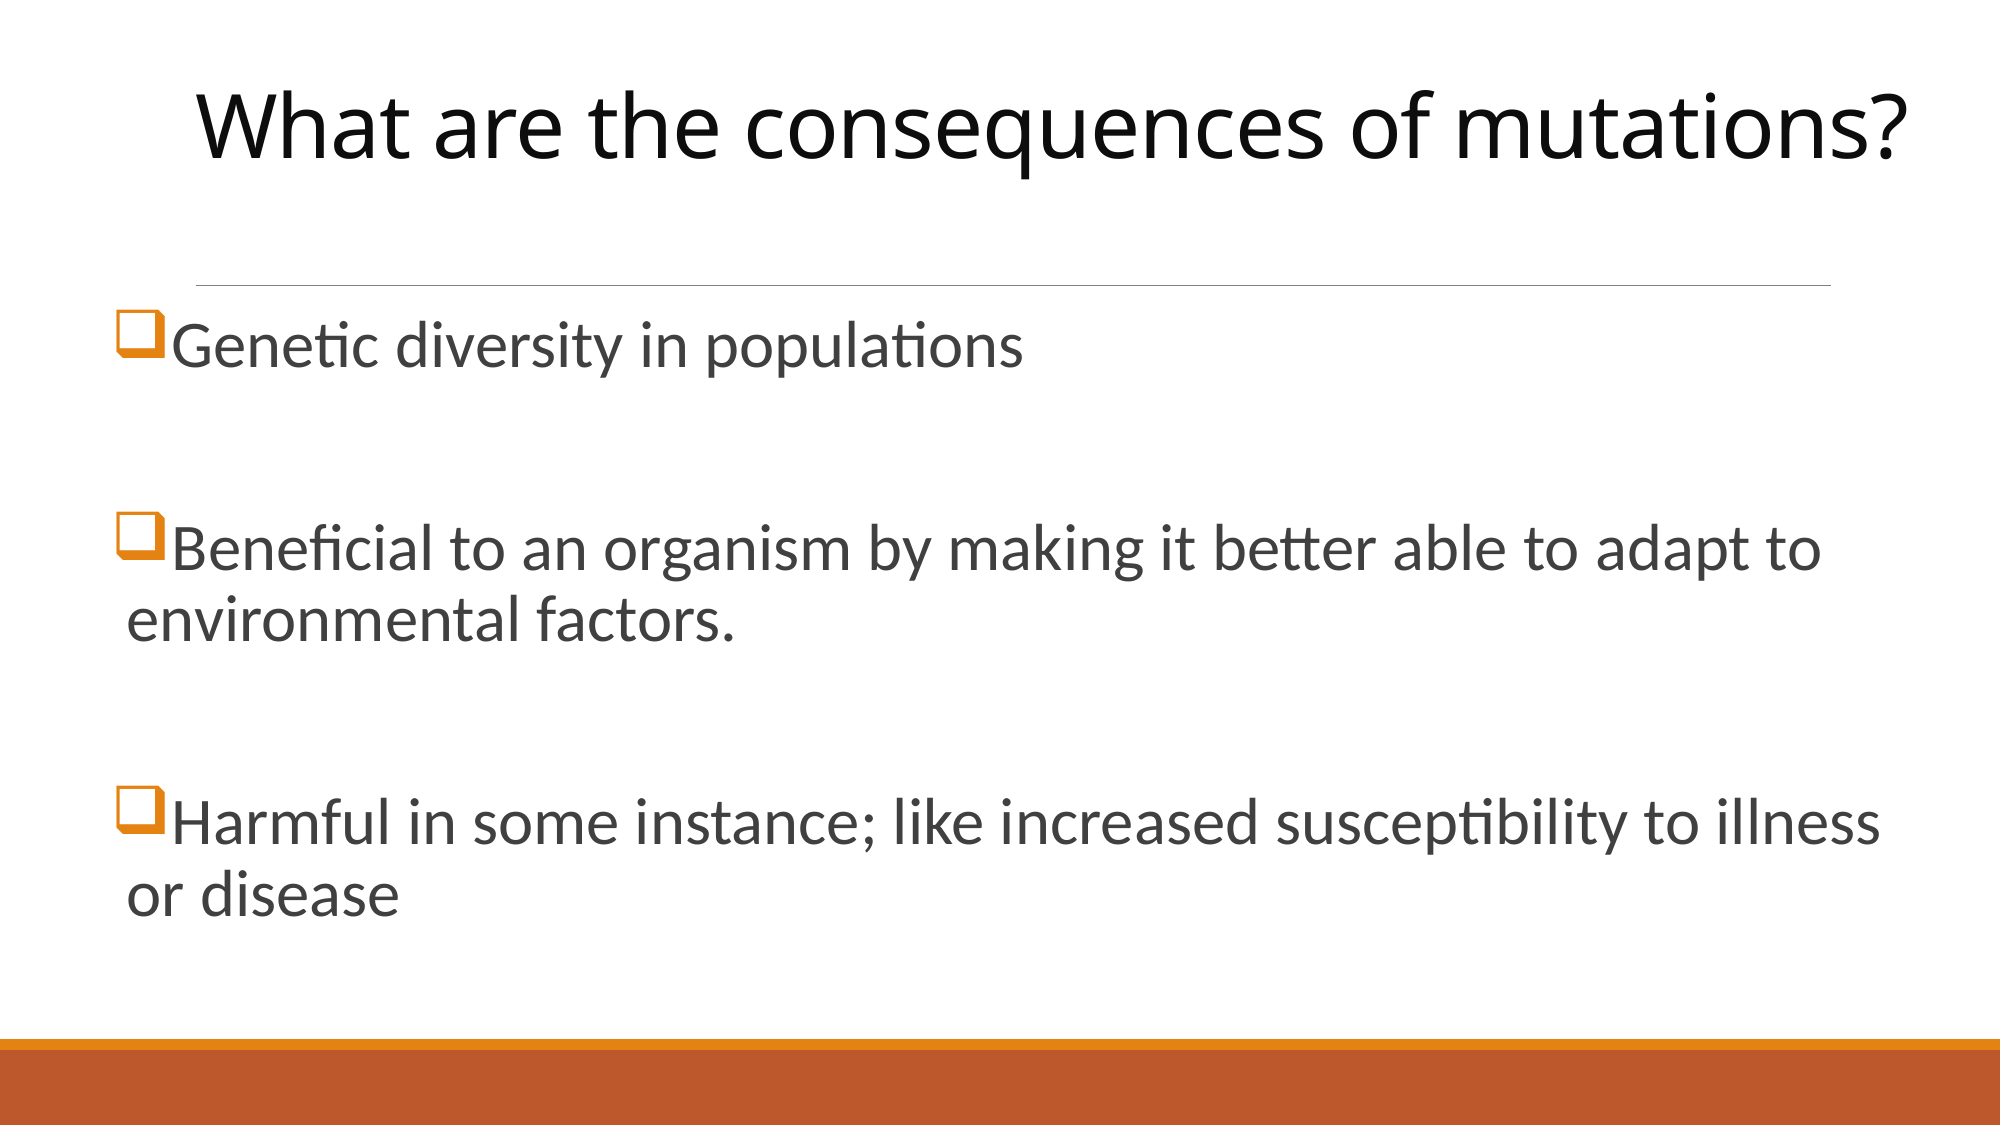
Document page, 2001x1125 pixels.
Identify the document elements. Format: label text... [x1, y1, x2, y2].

list Genetic diversity in populations Beneficial to an organism by making it better able to adapt to environmental factors. Harmful in some instance; like increased susceptibility to illness or disease [111, 302, 1915, 963]
title What are the consequences of mutations? [180, 69, 1946, 185]
